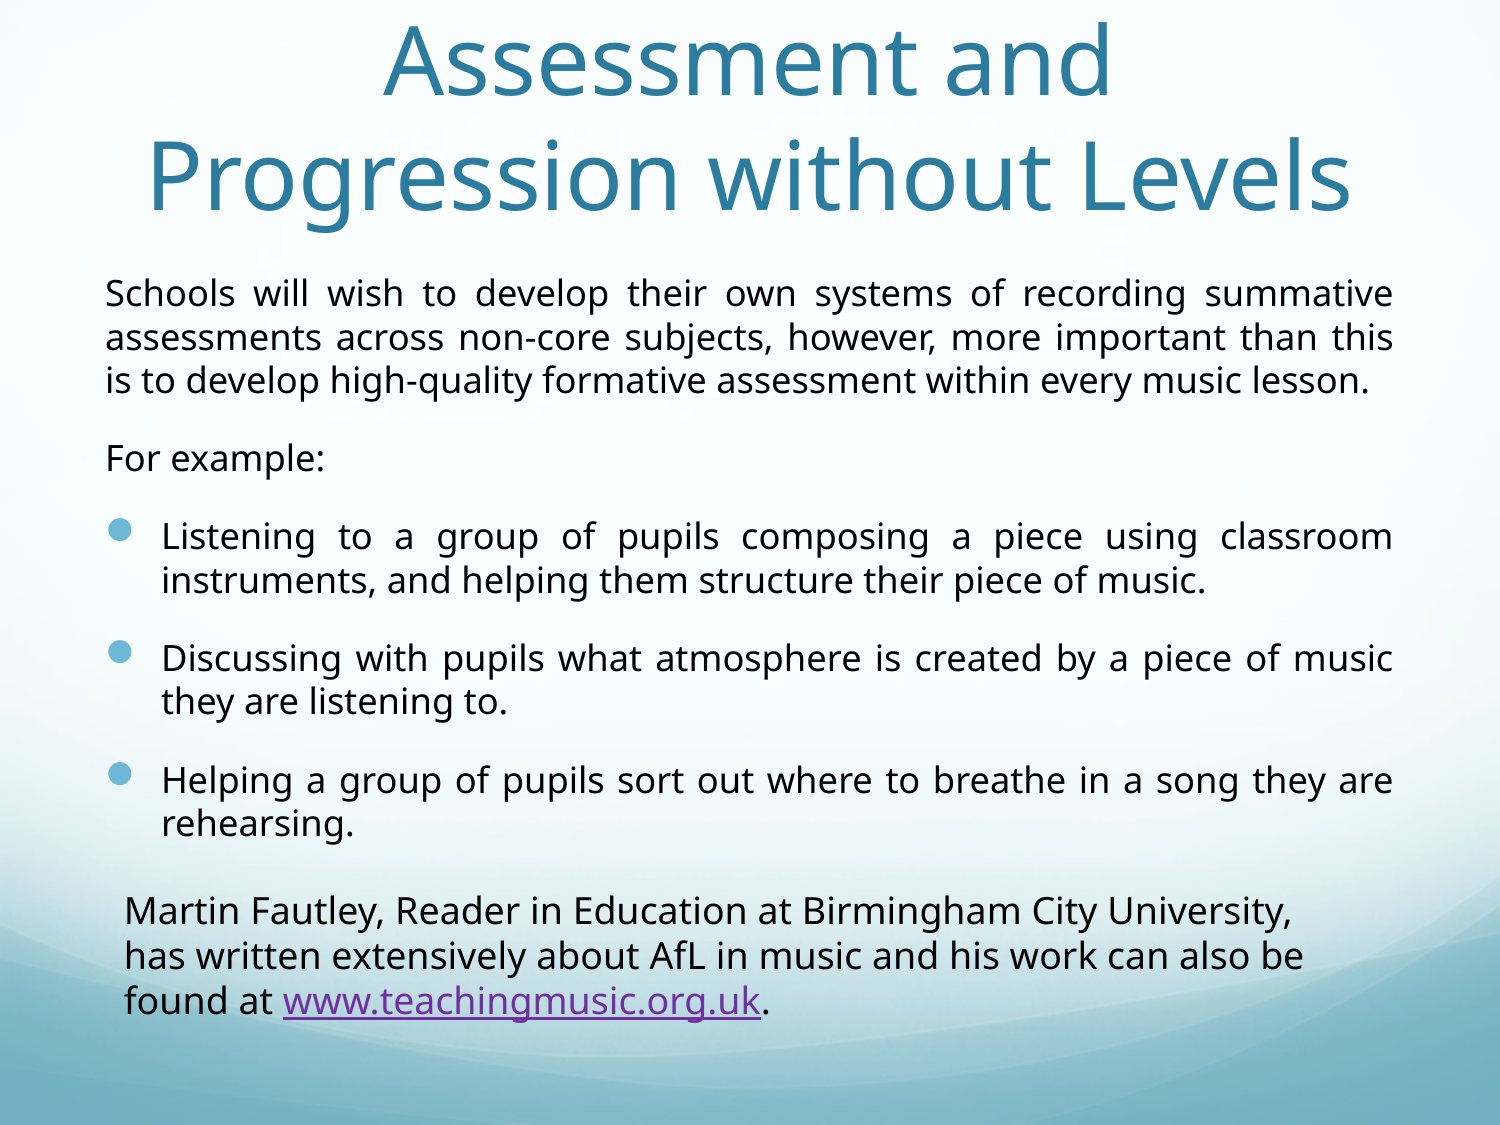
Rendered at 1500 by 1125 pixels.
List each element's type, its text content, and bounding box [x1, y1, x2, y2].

title Assessment and Progression without Levels [90, 17, 1410, 237]
text_box Martin Fautley, Reader in Education at Birmingham City University, has written extensively about AfL in music and his work can also be found at www.teachingmusic.org.uk. [108, 879, 1355, 1081]
list Schools will wish to develop their own systems of recording summative assessments across non-core subjects, however, more important than this is to develop high-quality formative assessment within every music lesson. For example: Listening to a group of pupils composing a piece using classroom instruments, and helping them structure their piece of music. Discussing with pupils what atmosphere is created by a piece of music they are listening to. Helping a group of pupils sort out where to breathe in a song they are rehearsing. [90, 262, 1410, 861]
